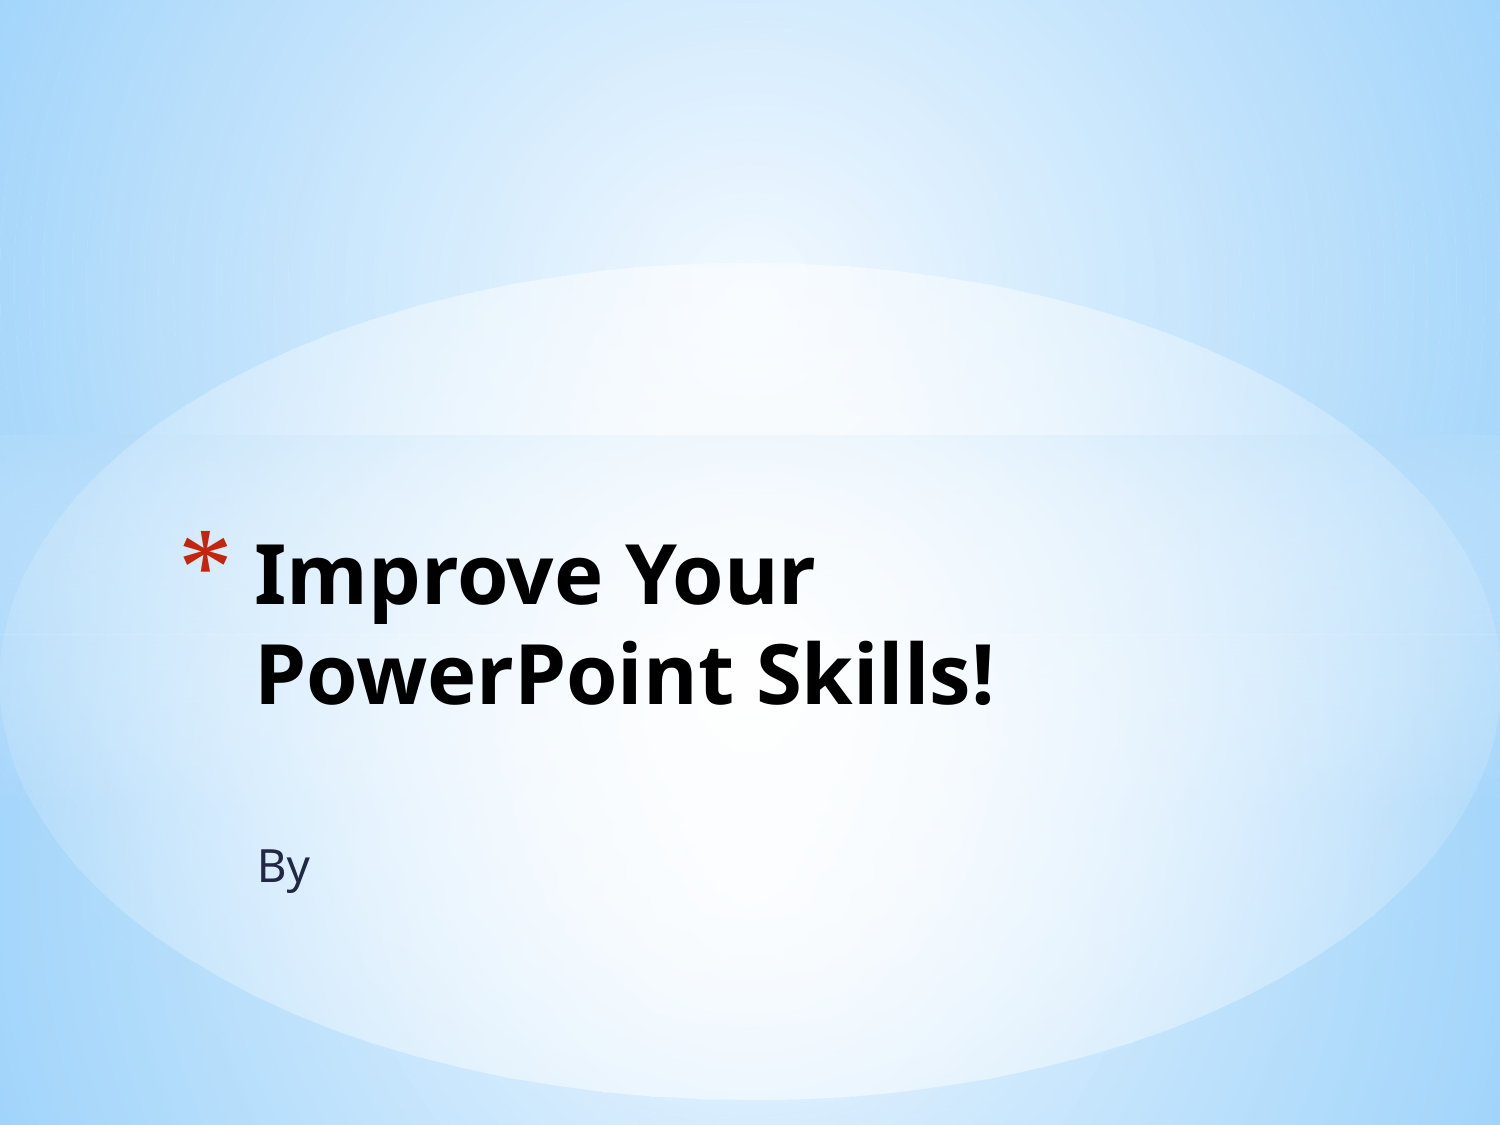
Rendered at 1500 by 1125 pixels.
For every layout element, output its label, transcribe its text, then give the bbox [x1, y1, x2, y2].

subtitle By [241, 828, 1167, 974]
title Improve Your PowerPoint Skills! [134, 513, 1312, 808]
